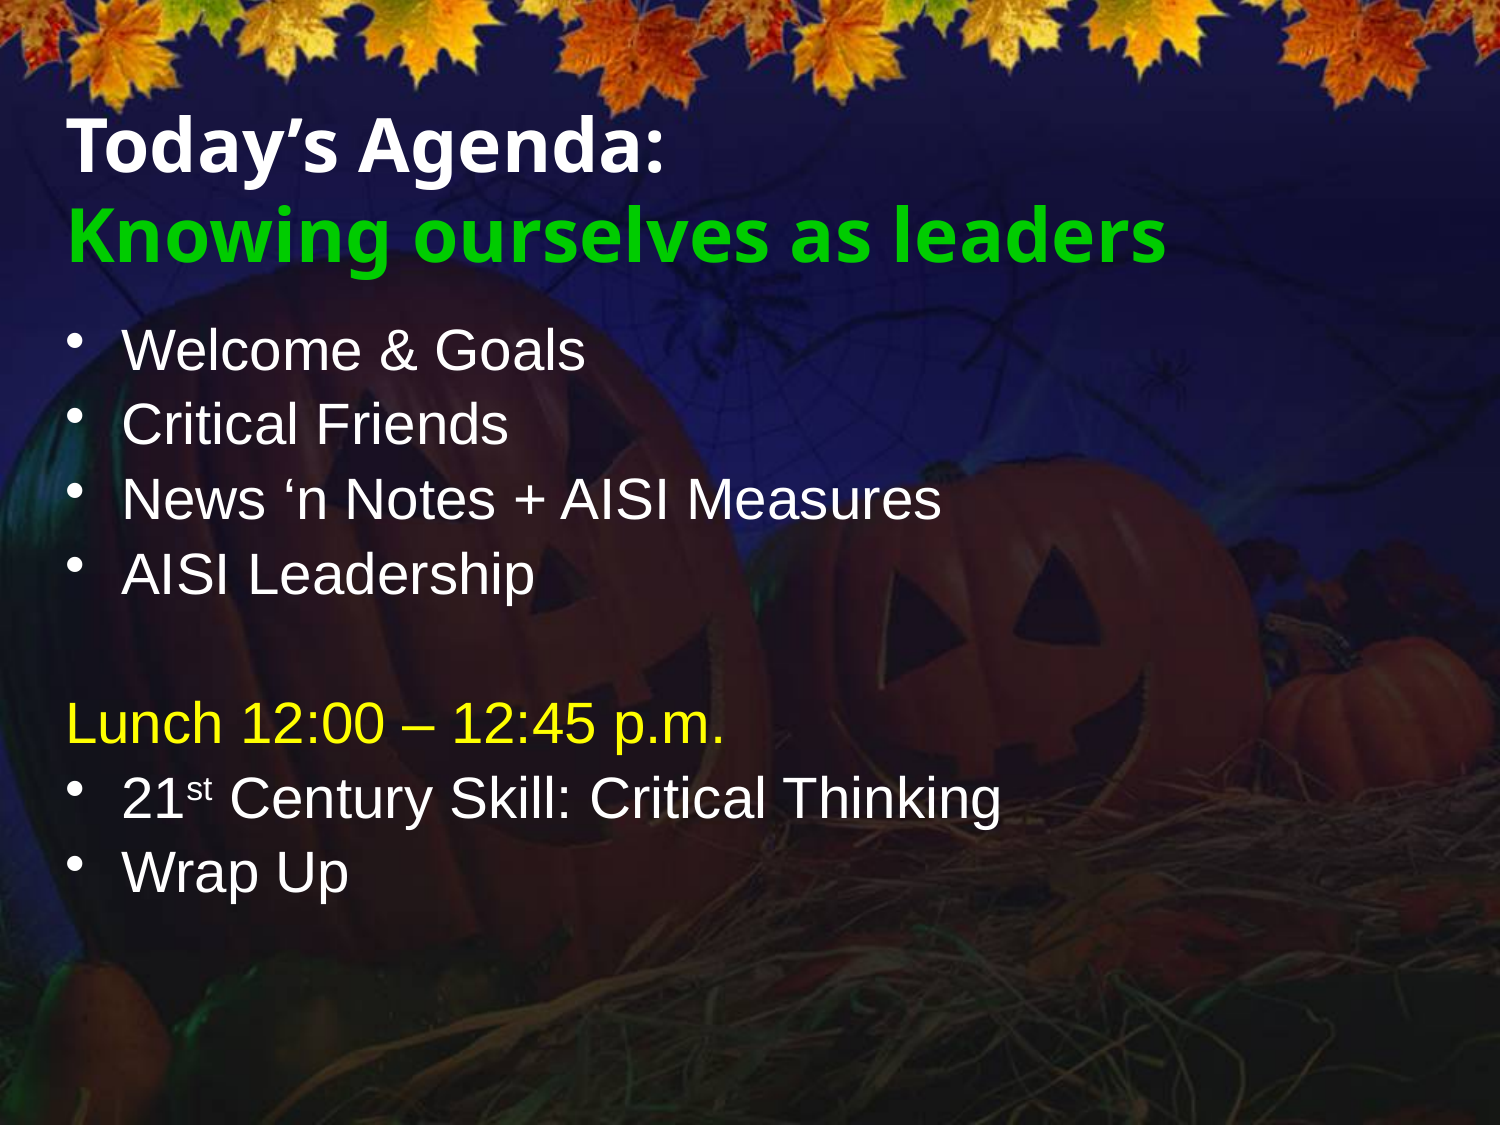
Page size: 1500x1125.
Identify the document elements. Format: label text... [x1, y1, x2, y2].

title Today’s Agenda: Knowing ourselves as leaders [49, 87, 1451, 288]
picture [0, 0, 1500, 1125]
list Welcome & Goals Critical Friends News ‘n Notes + AISI Measures AISI Leadership Lunch 12:00 – 12:45 p.m. 21st Century Skill: Critical Thinking Wrap Up [49, 312, 1451, 1013]
